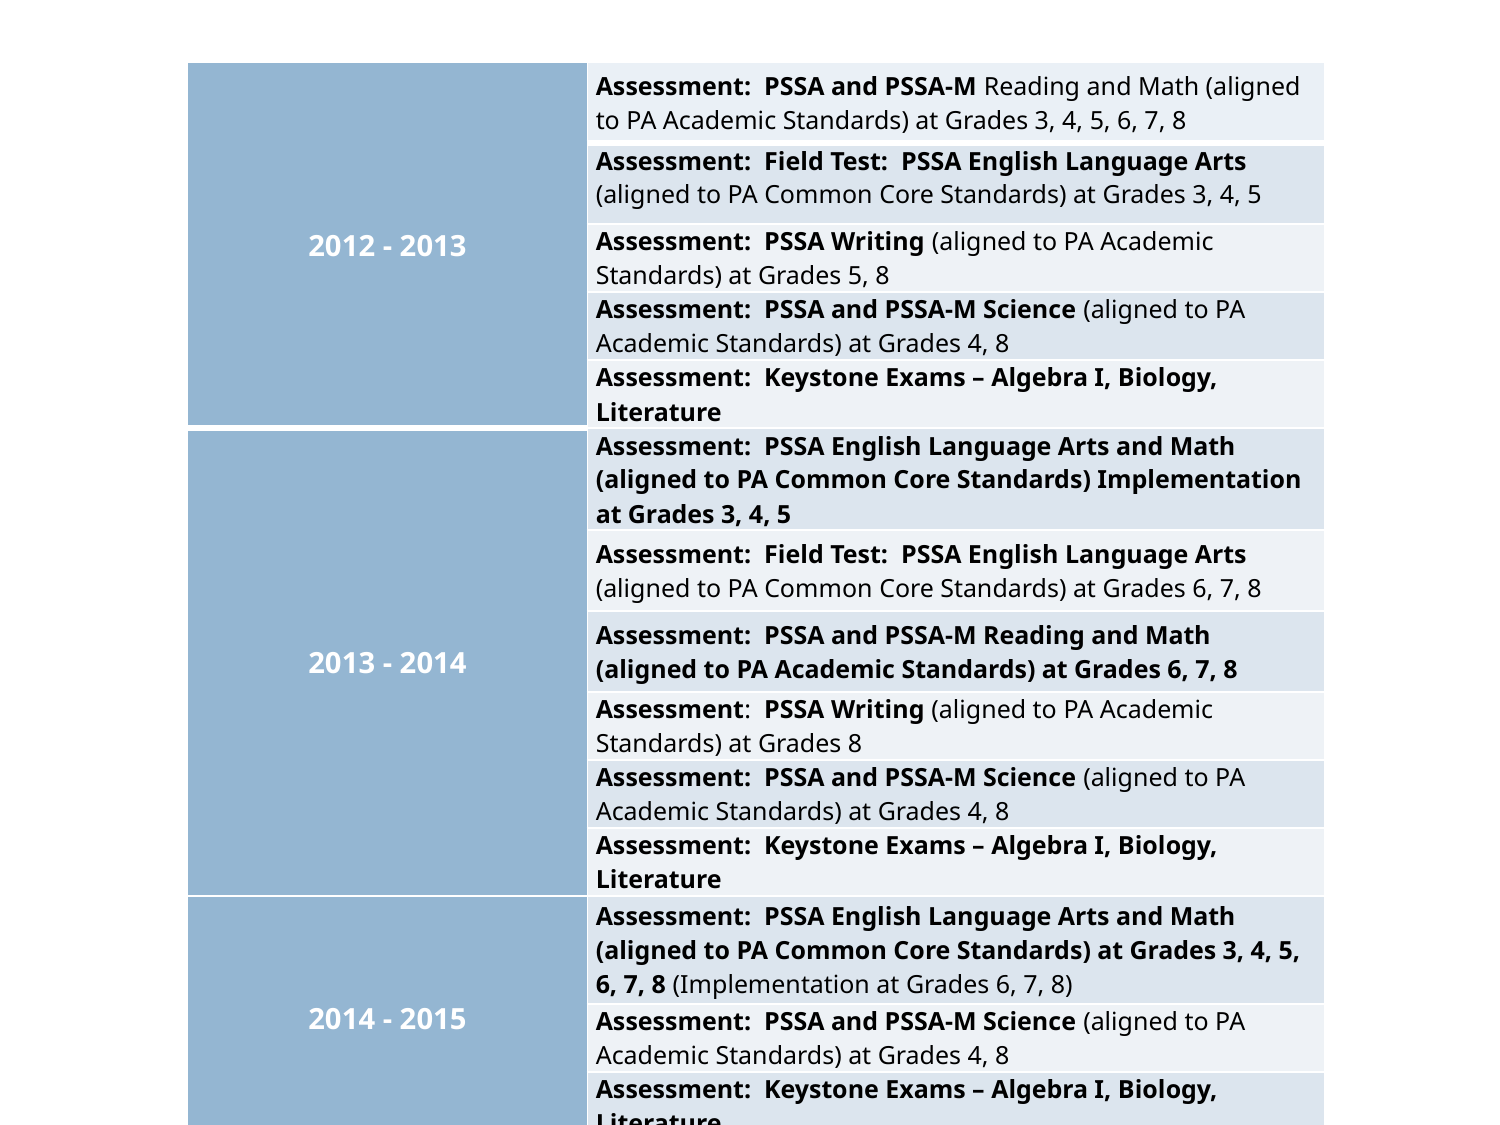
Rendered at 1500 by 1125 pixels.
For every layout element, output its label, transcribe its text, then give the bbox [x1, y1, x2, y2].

table_cell Assessment: PSSA Writing (aligned to PA Academic Standards) at Grades 5, 8 [1136, 225, 1324, 291]
table_cell Assessment: PSSA and PSSA-M Science (aligned to PA Academic Standards) at Grades 4, 8 [588, 761, 1324, 827]
table_header 2012 - 2013 [188, 63, 587, 425]
table_cell Assessment: Field Test: PSSA English Language Arts (aligned to PA Common Core Standards) at Grades 3, 4, 5 [588, 146, 1324, 223]
table_cell Assessment: PSSA and PSSA-M Reading and Math (aligned to PA Academic Standards) at Grades 6, 7, 8 [588, 612, 1324, 691]
table_cell Assessment: Field Test: PSSA English Language Arts (aligned to PA Common Core Standards) at Grades 6, 7, 8 [588, 531, 1324, 610]
table_cell Assessment: PSSA and PSSA-M Science (aligned to PA Academic Standards) at Grades 4, 8 [588, 1005, 1324, 1071]
table_cell Assessment: Keystone Exams – Algebra I, Biology, Literature [588, 361, 1324, 427]
table_cell Assessment: PSSA and PSSA-M Science (aligned to PA Academic Standards) at Grades 4, 8 [588, 293, 1324, 359]
table_cell Assessment: PSSA English Language Arts and Math (aligned to PA Common Core Standards) Implementation at Grades 3, 4, 5 [588, 429, 1324, 529]
table_header Assessment: PSSA and PSSA-M Reading and Math (aligned to PA Academic Standards) at Grades 3, 4, 5, 6, 7, 8 [588, 63, 1324, 140]
table_cell 2014 - 2015 [188, 897, 587, 1125]
table_cell Assessment: PSSA Writing (aligned to PA Academic Standards) at Grades 8 [588, 693, 1324, 759]
table_cell Assessment: PSSA Writing (aligned to PA Academic Standards) at Grades 5, 8 [588, 225, 1105, 291]
table_cell Assessment: Keystone Exams – Algebra I, Biology, Literature [588, 1073, 1324, 1125]
table_cell Assessment: Keystone Exams – Algebra I, Biology, Literature [588, 829, 1324, 895]
text_box [1105, 210, 1136, 316]
table_cell Assessment: PSSA English Language Arts and Math (aligned to PA Common Core Standards) at Grades 3, 4, 5, 6, 7, 8 (Implementation at Grades 6, 7, 8) [588, 897, 1324, 1003]
table_cell 2013 - 2014 [188, 431, 587, 895]
